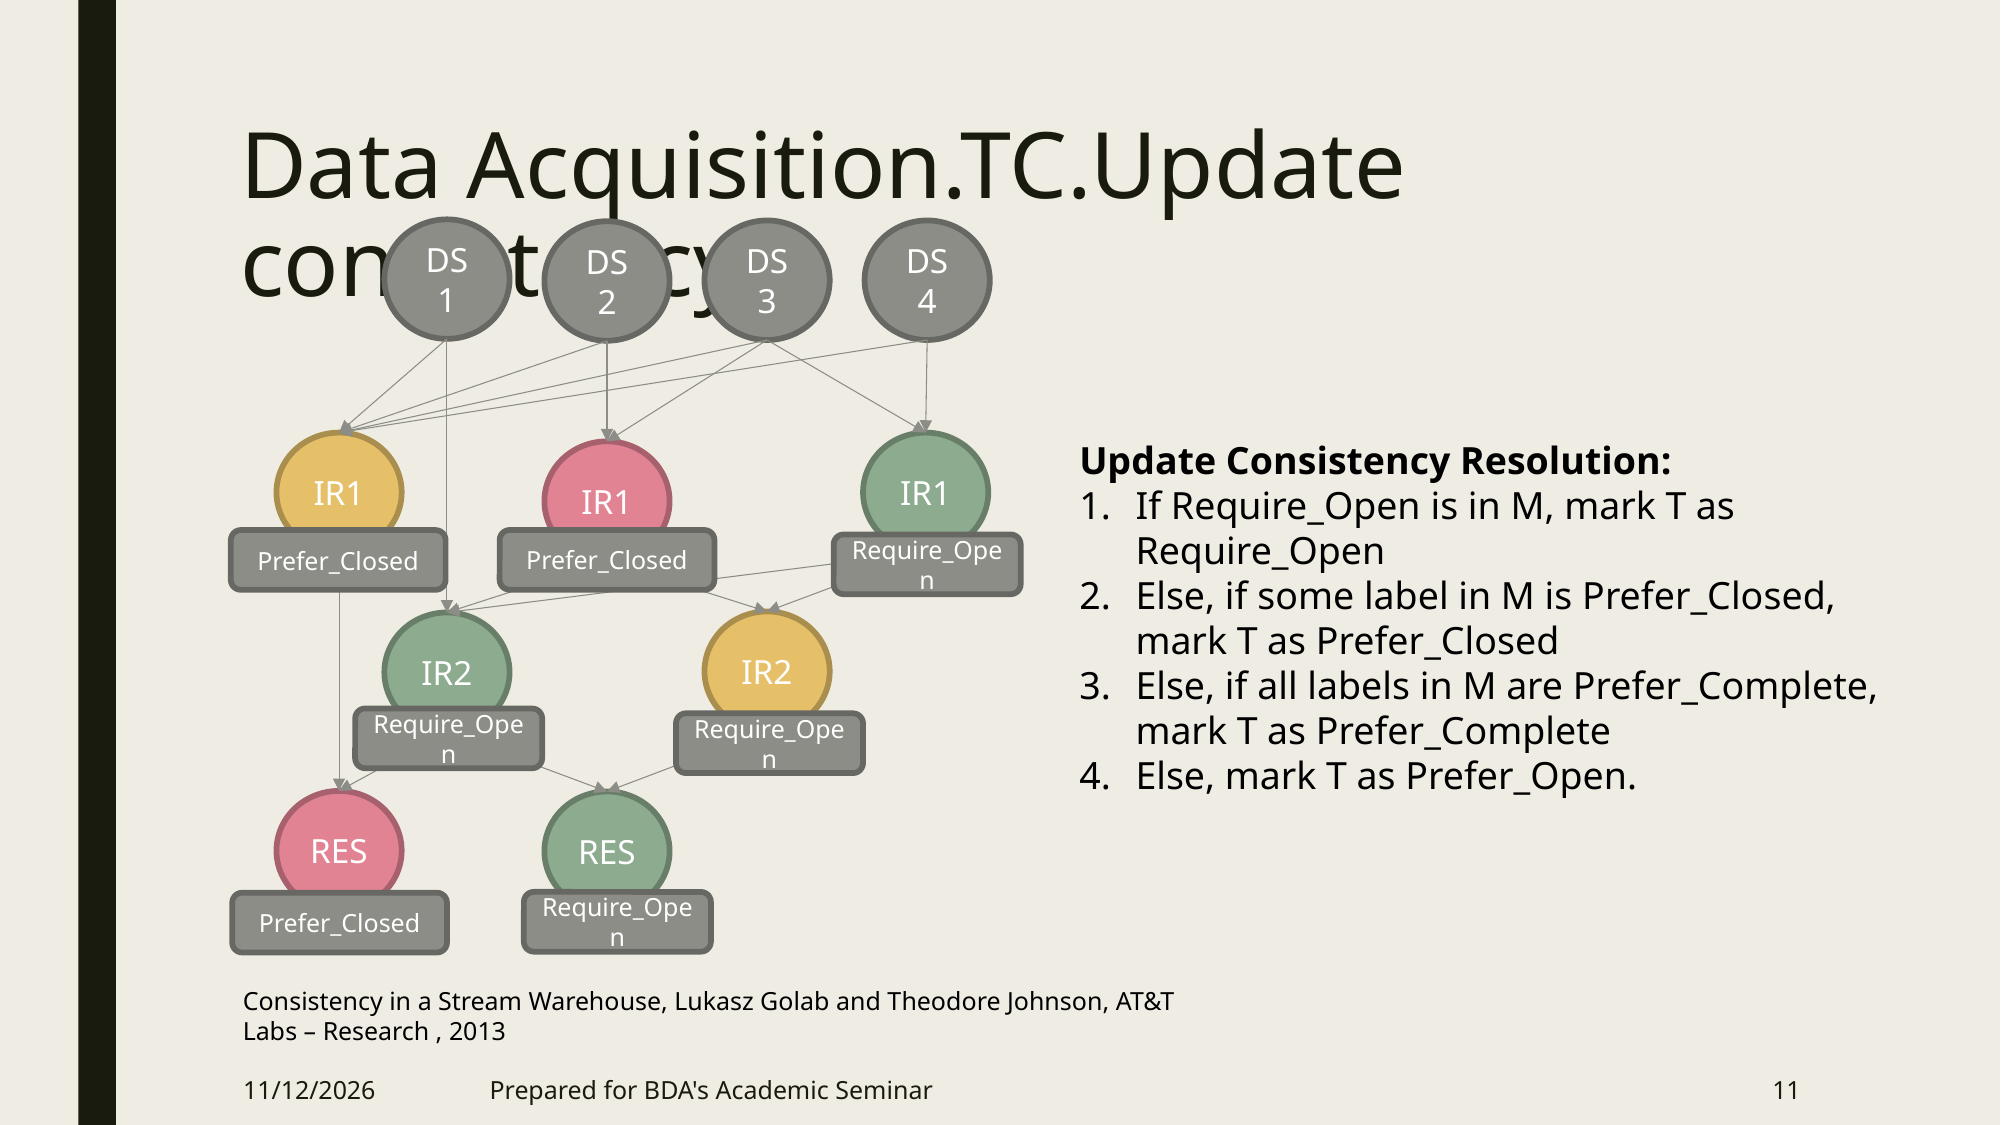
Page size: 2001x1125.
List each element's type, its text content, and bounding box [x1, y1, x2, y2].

text_box Prefer_Closed [229, 889, 450, 956]
slide_number 11 [1553, 1058, 1816, 1125]
title Data Acquisition.TC.Update consistency [225, 112, 1800, 357]
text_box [276, 219, 990, 911]
text_box Consistency in a Stream Warehouse, Lukasz Golab and Theodore Johnson, AT&T Labs – Research , 2013 [228, 978, 1229, 1053]
footer Prepared for BDA's Academic Seminar [474, 1058, 1505, 1125]
text_box Update Consistency Resolution: If Require_Open is in M, mark T as Require_Open Else, if some label in M is Prefer_Closed, mark T as Prefer_Closed Else, if all labels in M are Prefer_Complete, mark T as Prefer_Complete Else, mark T as Prefer_Open. [1064, 430, 1938, 805]
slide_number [228, 1058, 426, 1125]
text_box Require_Open [520, 911, 714, 955]
text_box Prefer_Closed [227, 527, 276, 593]
text_box Require_Open [990, 531, 1024, 598]
